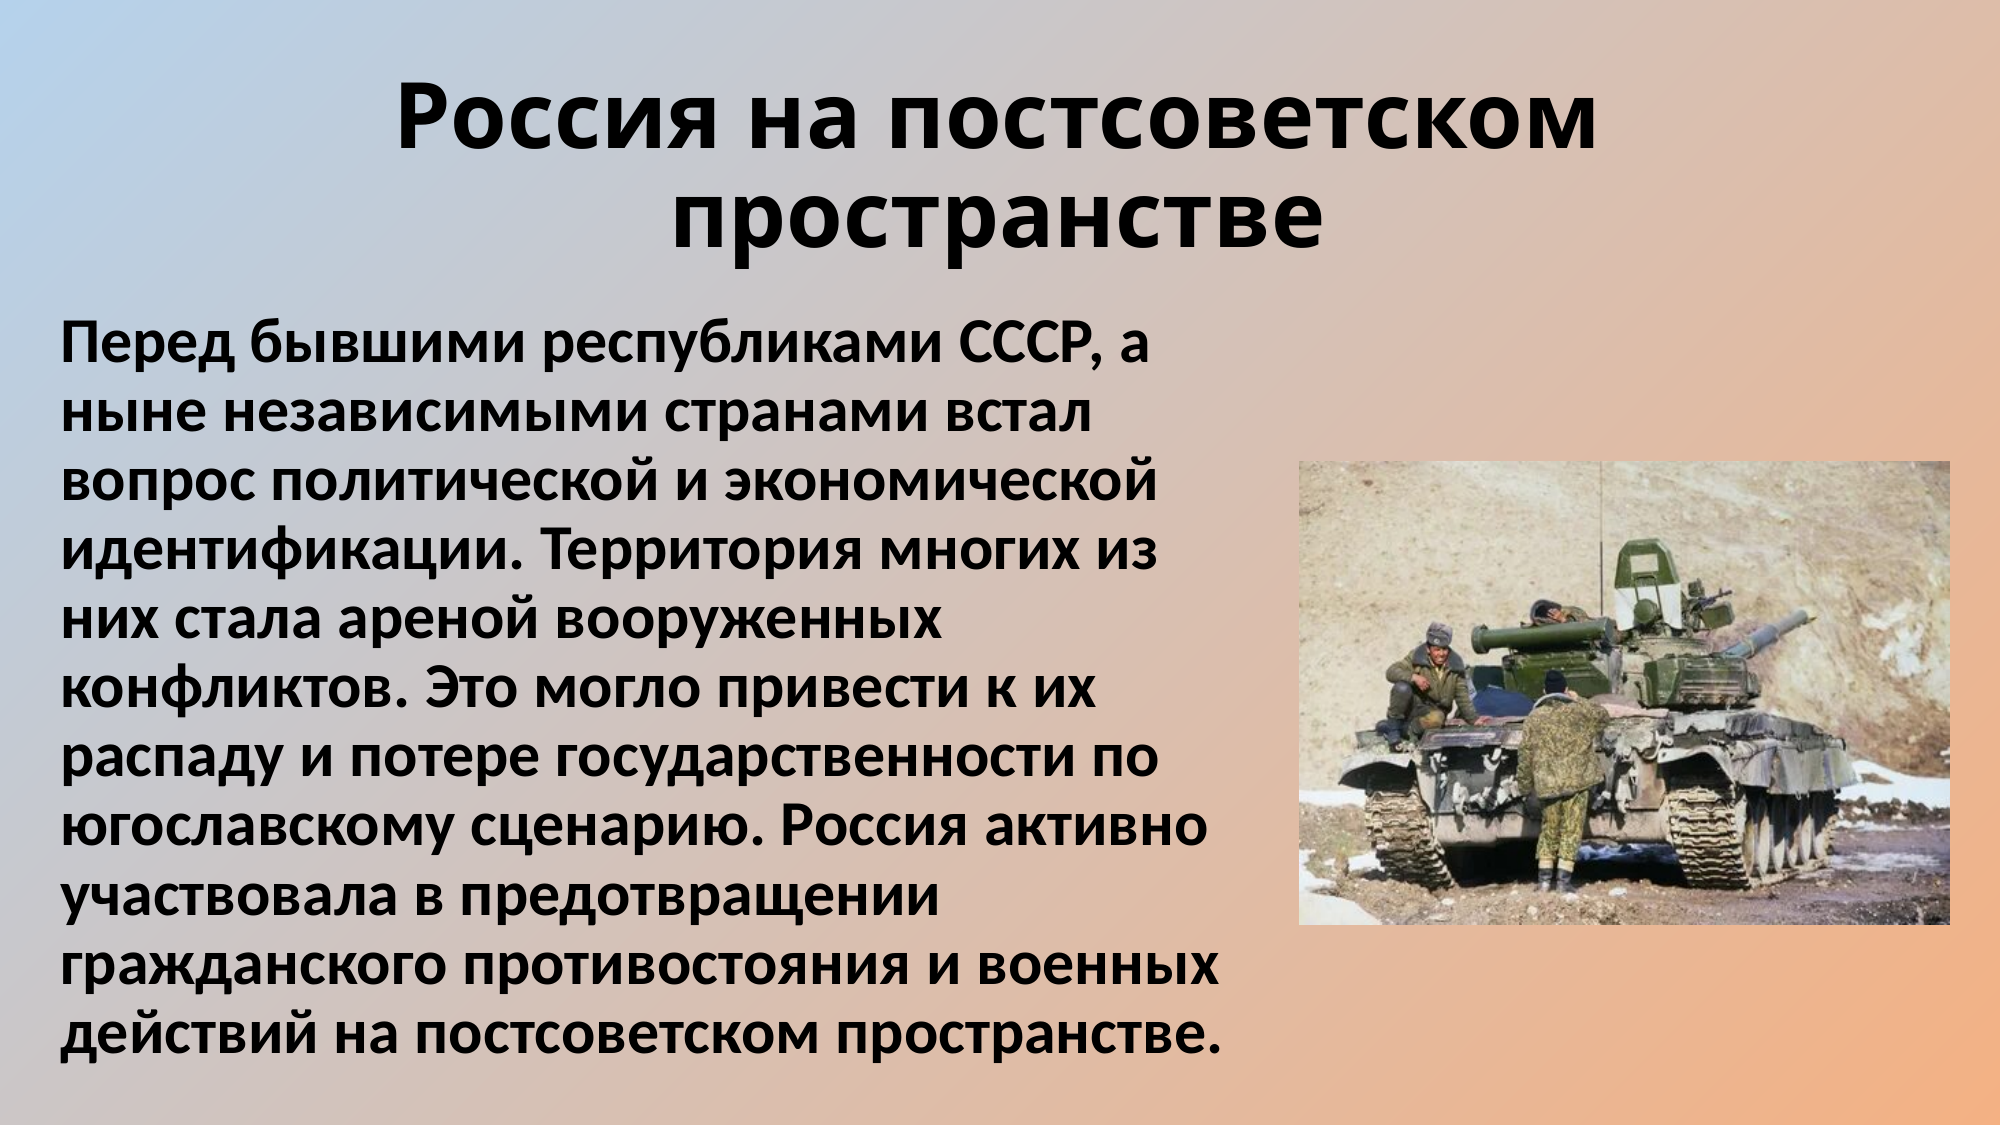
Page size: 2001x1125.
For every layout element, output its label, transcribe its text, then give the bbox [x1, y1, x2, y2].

title Россия на постсоветском пространстве [45, 59, 1950, 278]
picture [1299, 461, 1950, 925]
list Перед бывшими республиками СССР, а ныне независимыми странами встал вопрос политической и экономической идентификации. Территория многих из них стала ареной вооруженных конфликтов. Это могло привести к их распаду и потере государственности по югославскому сценарию. Россия активно участвовала в предотвращении гражданского противостояния и военных действий на постсоветском пространстве. [45, 299, 1284, 1087]
